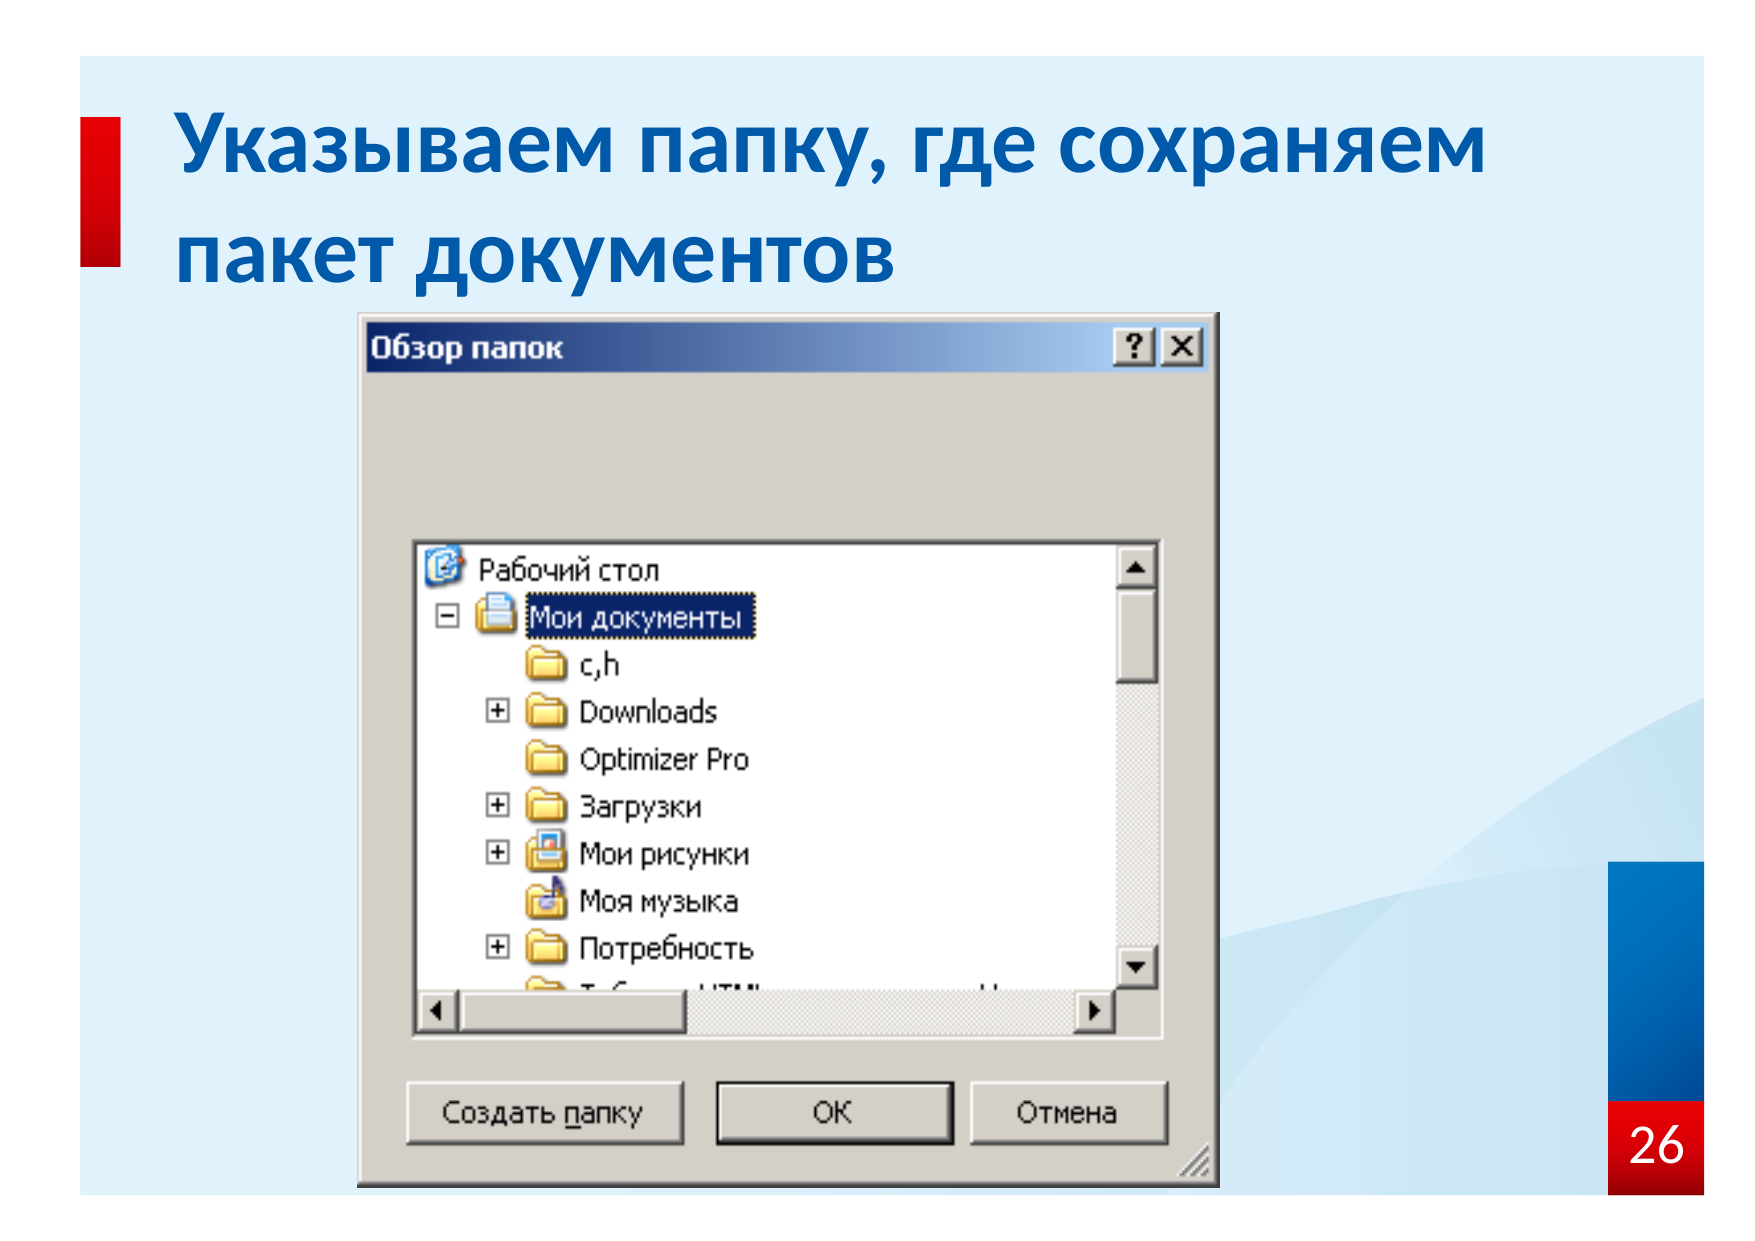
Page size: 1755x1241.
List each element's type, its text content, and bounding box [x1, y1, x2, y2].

slide_number 26 [1596, 1092, 1717, 1208]
picture [0, 0, 1754, 1240]
list [157, 291, 1563, 1165]
title Указываем папку, где сохраняем пакет документов [157, 90, 1566, 291]
